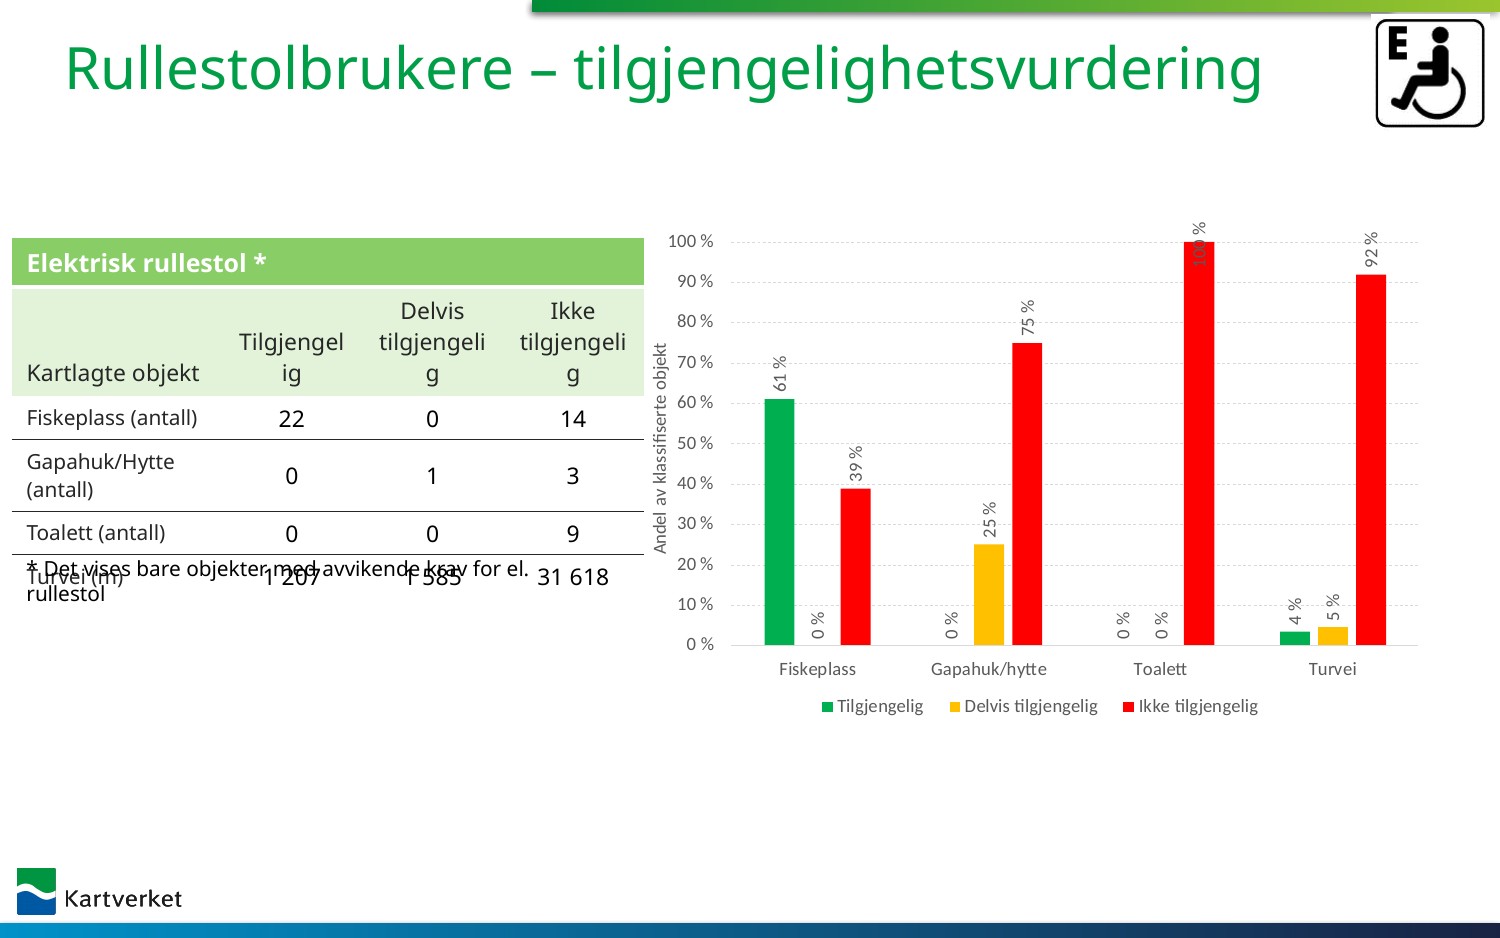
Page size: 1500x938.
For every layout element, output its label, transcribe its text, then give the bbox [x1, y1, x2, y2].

text_box Rullestolbrukere – tilgjengelighetsvurdering [49, 12, 1372, 109]
table_cell Toalett (antall) [12, 512, 222, 548]
table_cell 14 [503, 396, 638, 439]
table_cell Fiskeplass (antall) [12, 396, 222, 439]
table_cell 31 618 [597, 555, 638, 598]
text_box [1371, 13, 1491, 133]
table_cell 0 [222, 512, 362, 548]
table_cell Ikke tilgjengelig [503, 289, 638, 396]
table_cell Tilgjengelig [222, 289, 362, 396]
table_cell Gapahuk/Hytte (antall) [12, 440, 222, 511]
table_cell Delvis tilgjengelig [362, 289, 503, 396]
table_cell 3 [503, 440, 638, 511]
table_cell 0 [362, 512, 503, 548]
table_cell 1 [362, 440, 503, 511]
table_cell 0 [222, 440, 362, 511]
table_header Elektrisk rullestol * [12, 238, 638, 285]
table_cell 0 [362, 396, 503, 439]
table_cell Kartlagte objekt [12, 289, 222, 396]
table_cell 9 [503, 512, 638, 554]
picture [643, 218, 1429, 728]
text_box * Det vises bare objekter med avvikende krav for el. rullestol [11, 548, 597, 613]
table_cell 22 [222, 396, 362, 439]
